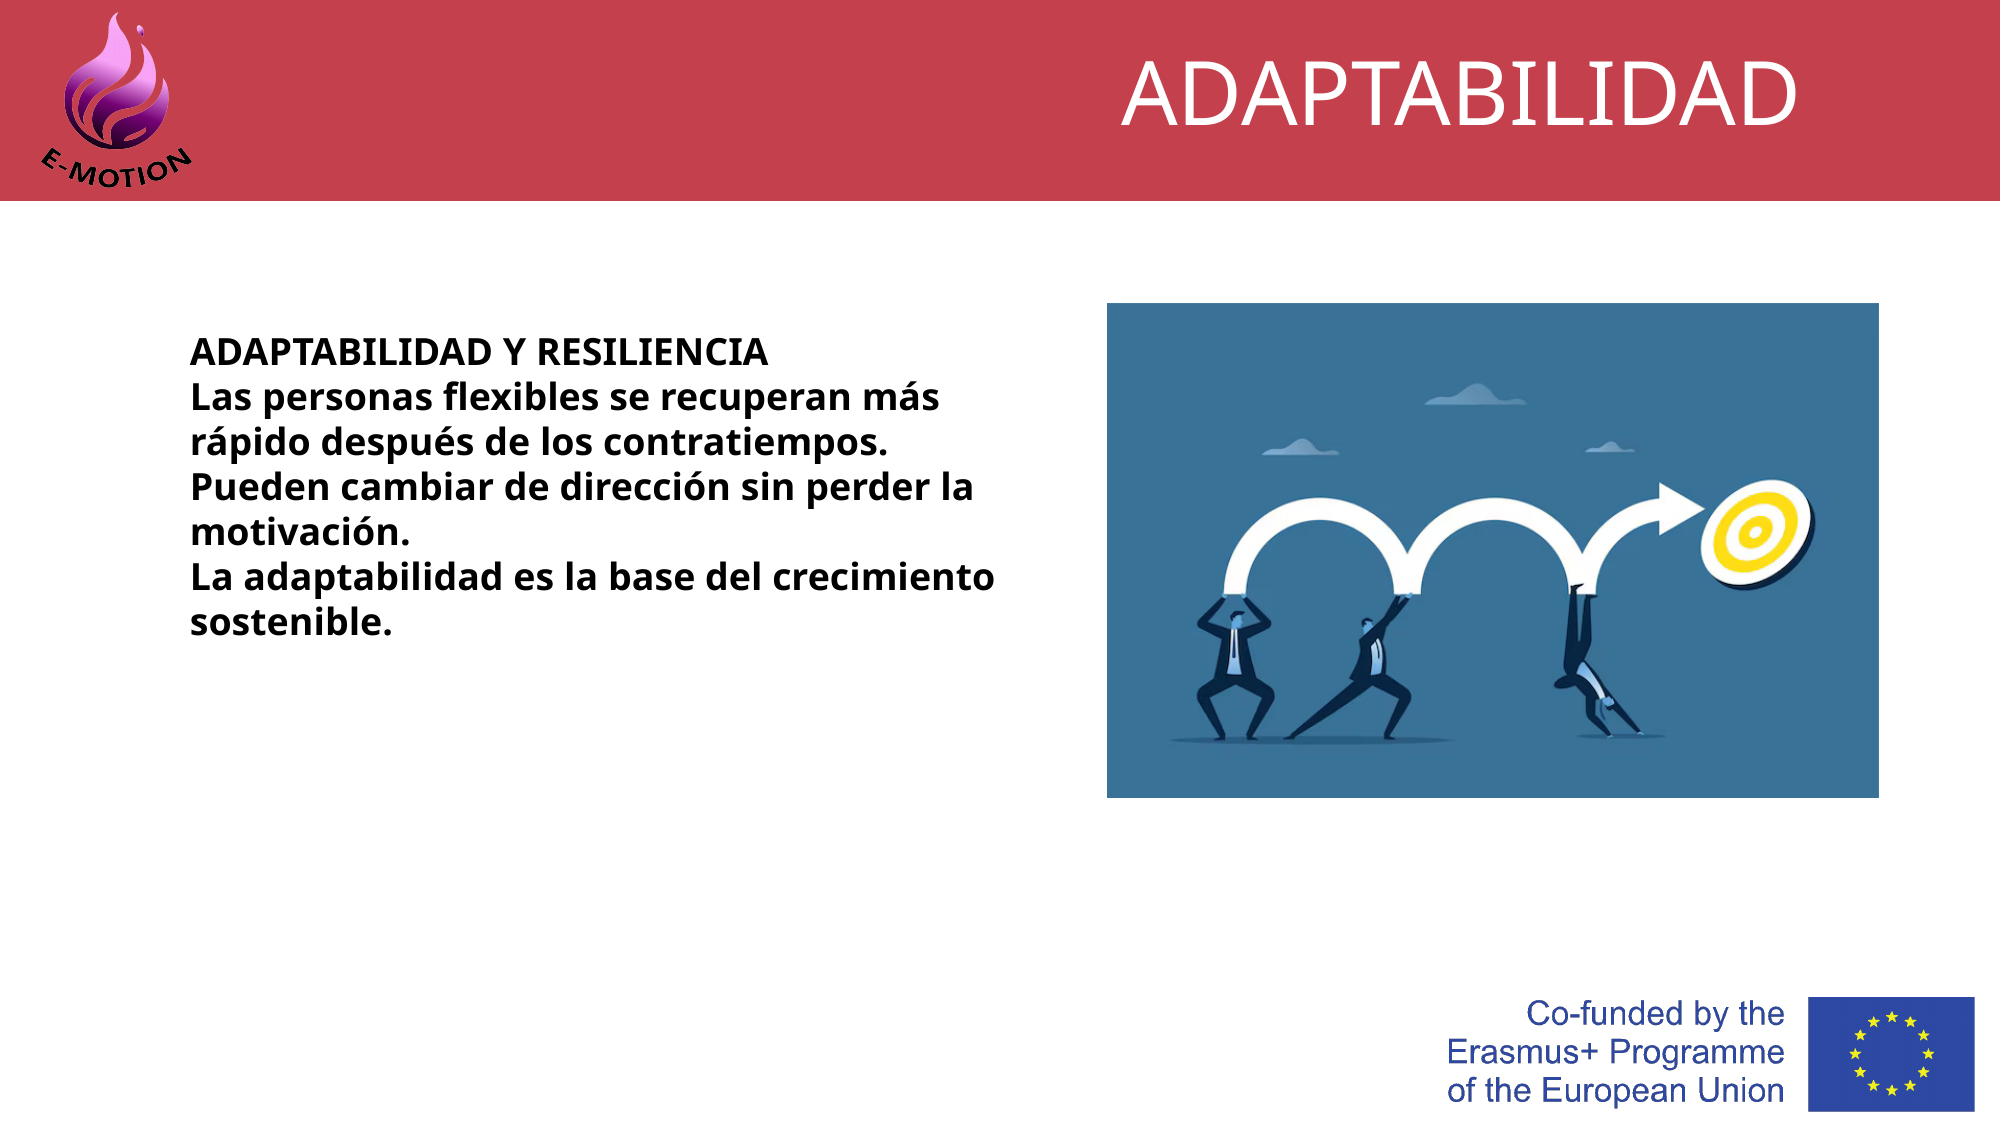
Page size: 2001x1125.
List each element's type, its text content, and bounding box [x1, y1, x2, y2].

picture [1396, 995, 1975, 1116]
text_box ADAPTABILIDAD [557, 29, 1817, 304]
picture [0, 0, 253, 247]
picture [1107, 303, 1879, 798]
text_box ADAPTABILIDAD Y RESILIENCIA Las personas flexibles se recuperan más rápido después de los contratiempos. Pueden cambiar de dirección sin perder la motivación. La adaptabilidad es la base del crecimiento sostenible. [174, 320, 1028, 651]
